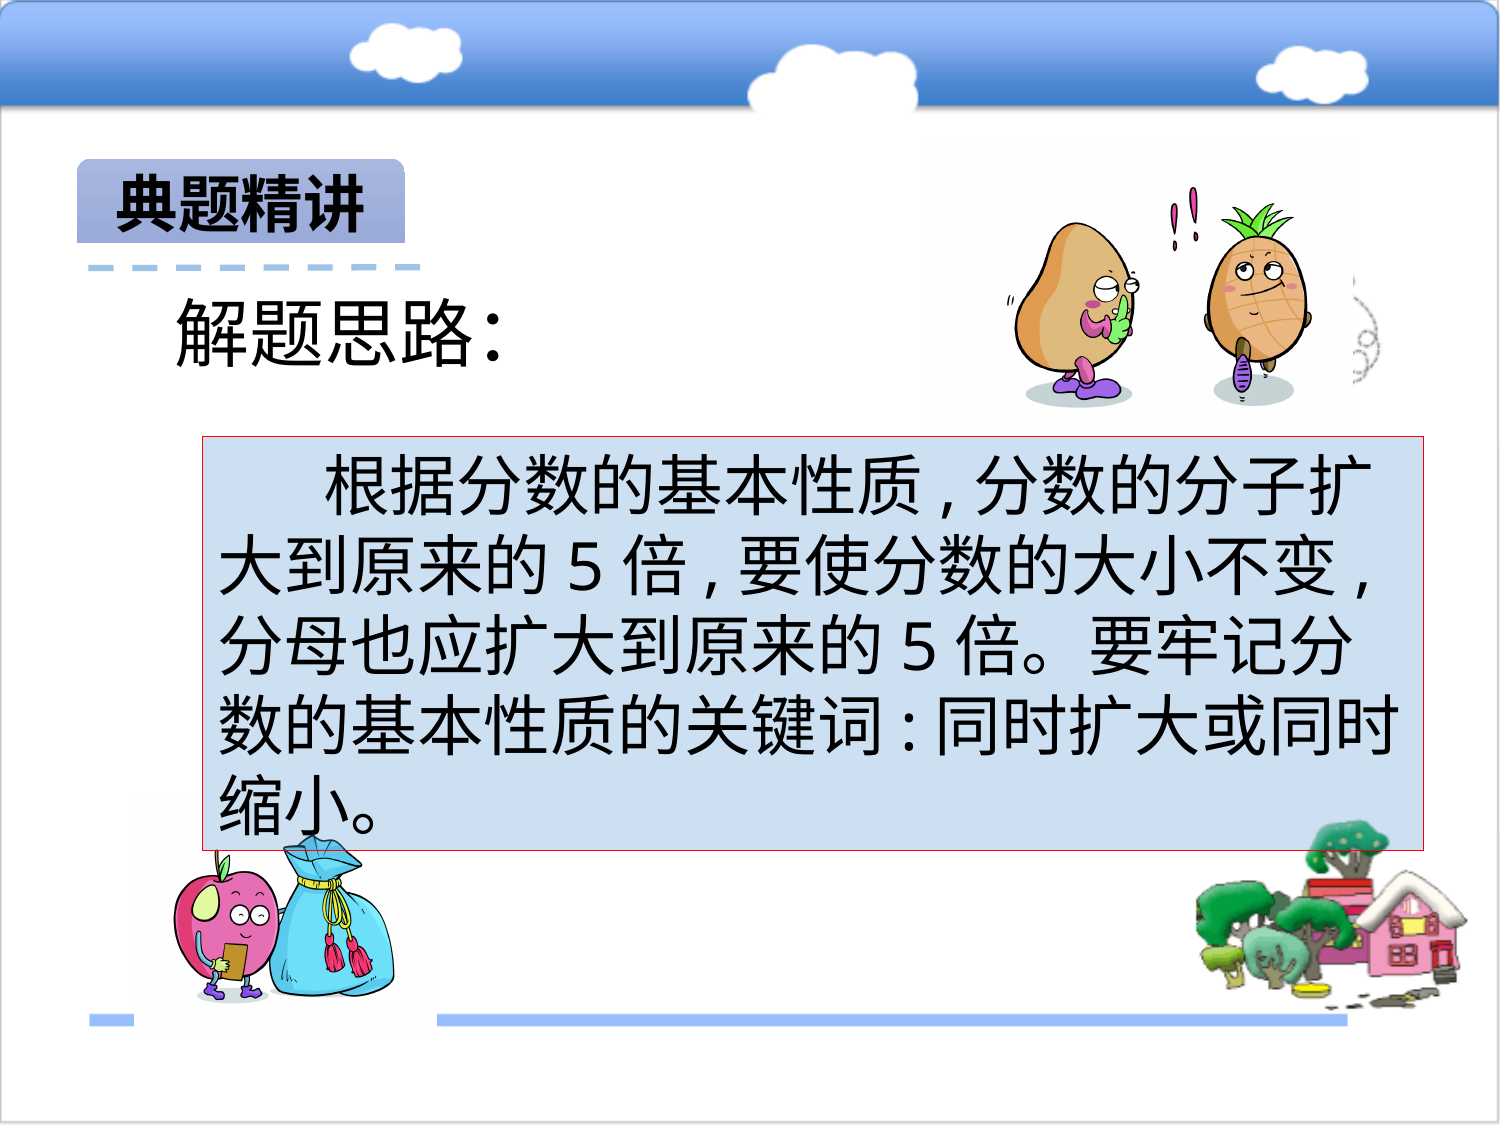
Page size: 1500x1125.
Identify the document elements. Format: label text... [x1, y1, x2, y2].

text_box 根据分数的基本性质,分数的分子扩大到原来的5倍,要使分数的大小不变,分母也应扩大到原来的5倍。要牢记分数的基本性质的关键词:同时扩大或同时缩小。 [202, 436, 1424, 851]
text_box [740, 544, 760, 581]
picture [0, 0, 1500, 1125]
text_box 典题精讲 [76, 158, 406, 244]
text_box 解题思路： [159, 278, 741, 384]
